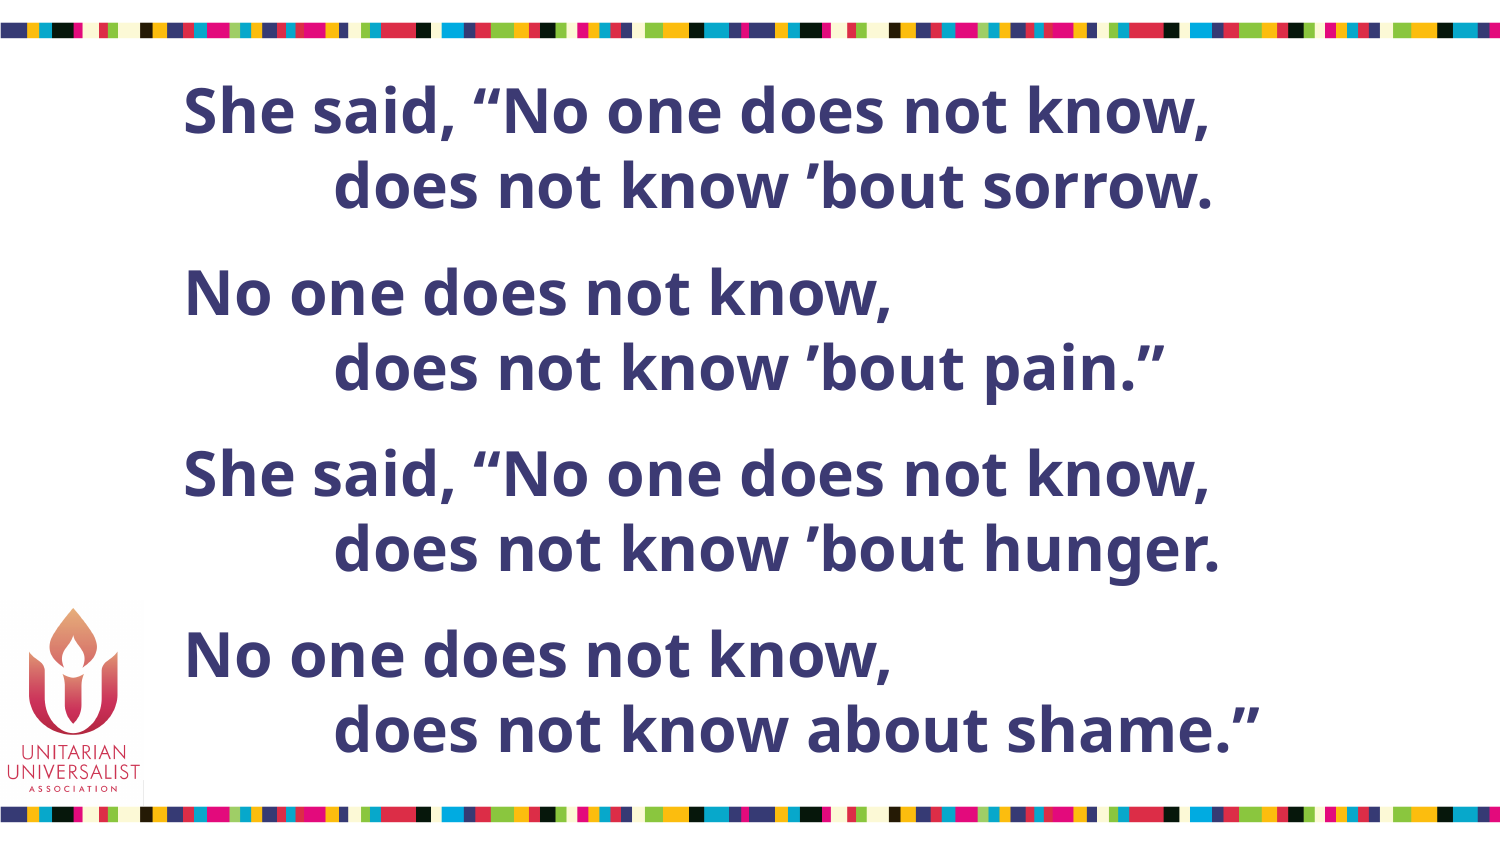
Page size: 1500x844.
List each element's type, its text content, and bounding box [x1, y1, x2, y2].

picture [0, 600, 1500, 824]
text_box She said, “No one does not know, does not know ’bout sorrow. No one does not know, does not know ’bout pain.” She said, “No one does not know, does not know ’bout hunger. No one does not know, does not know about shame.” [168, 56, 1500, 780]
picture [0, 22, 1500, 40]
